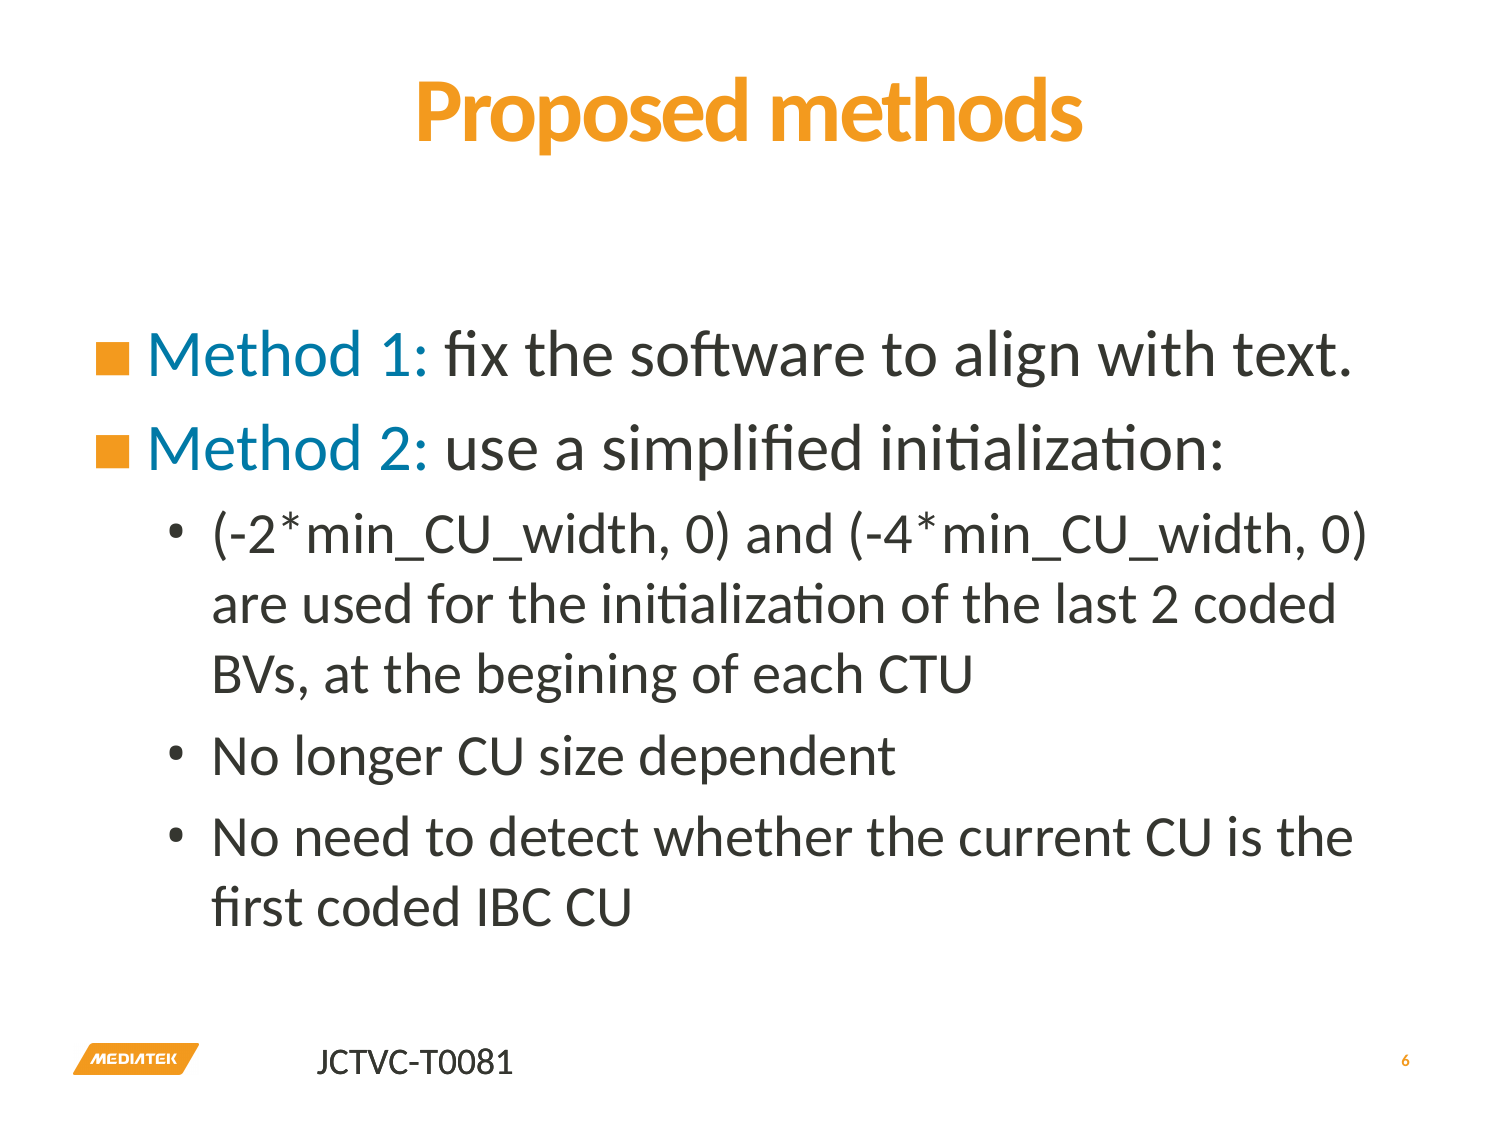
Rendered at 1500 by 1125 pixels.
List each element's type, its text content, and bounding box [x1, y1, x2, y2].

title Proposed methods [75, 70, 1425, 257]
list Method 1: fix the software to align with text. Method 2: use a simplified initialization: (-2*min_CU_width, 0) and (-4*min_CU_width, 0) are used for the initialization of the last 2 coded BVs, at the begining of each CTU No longer CU size dependent No need to detect whether the current CU is the first coded IBC CU [75, 302, 1425, 1014]
slide_number 6 [1251, 1029, 1425, 1090]
picture [73, 1043, 199, 1075]
